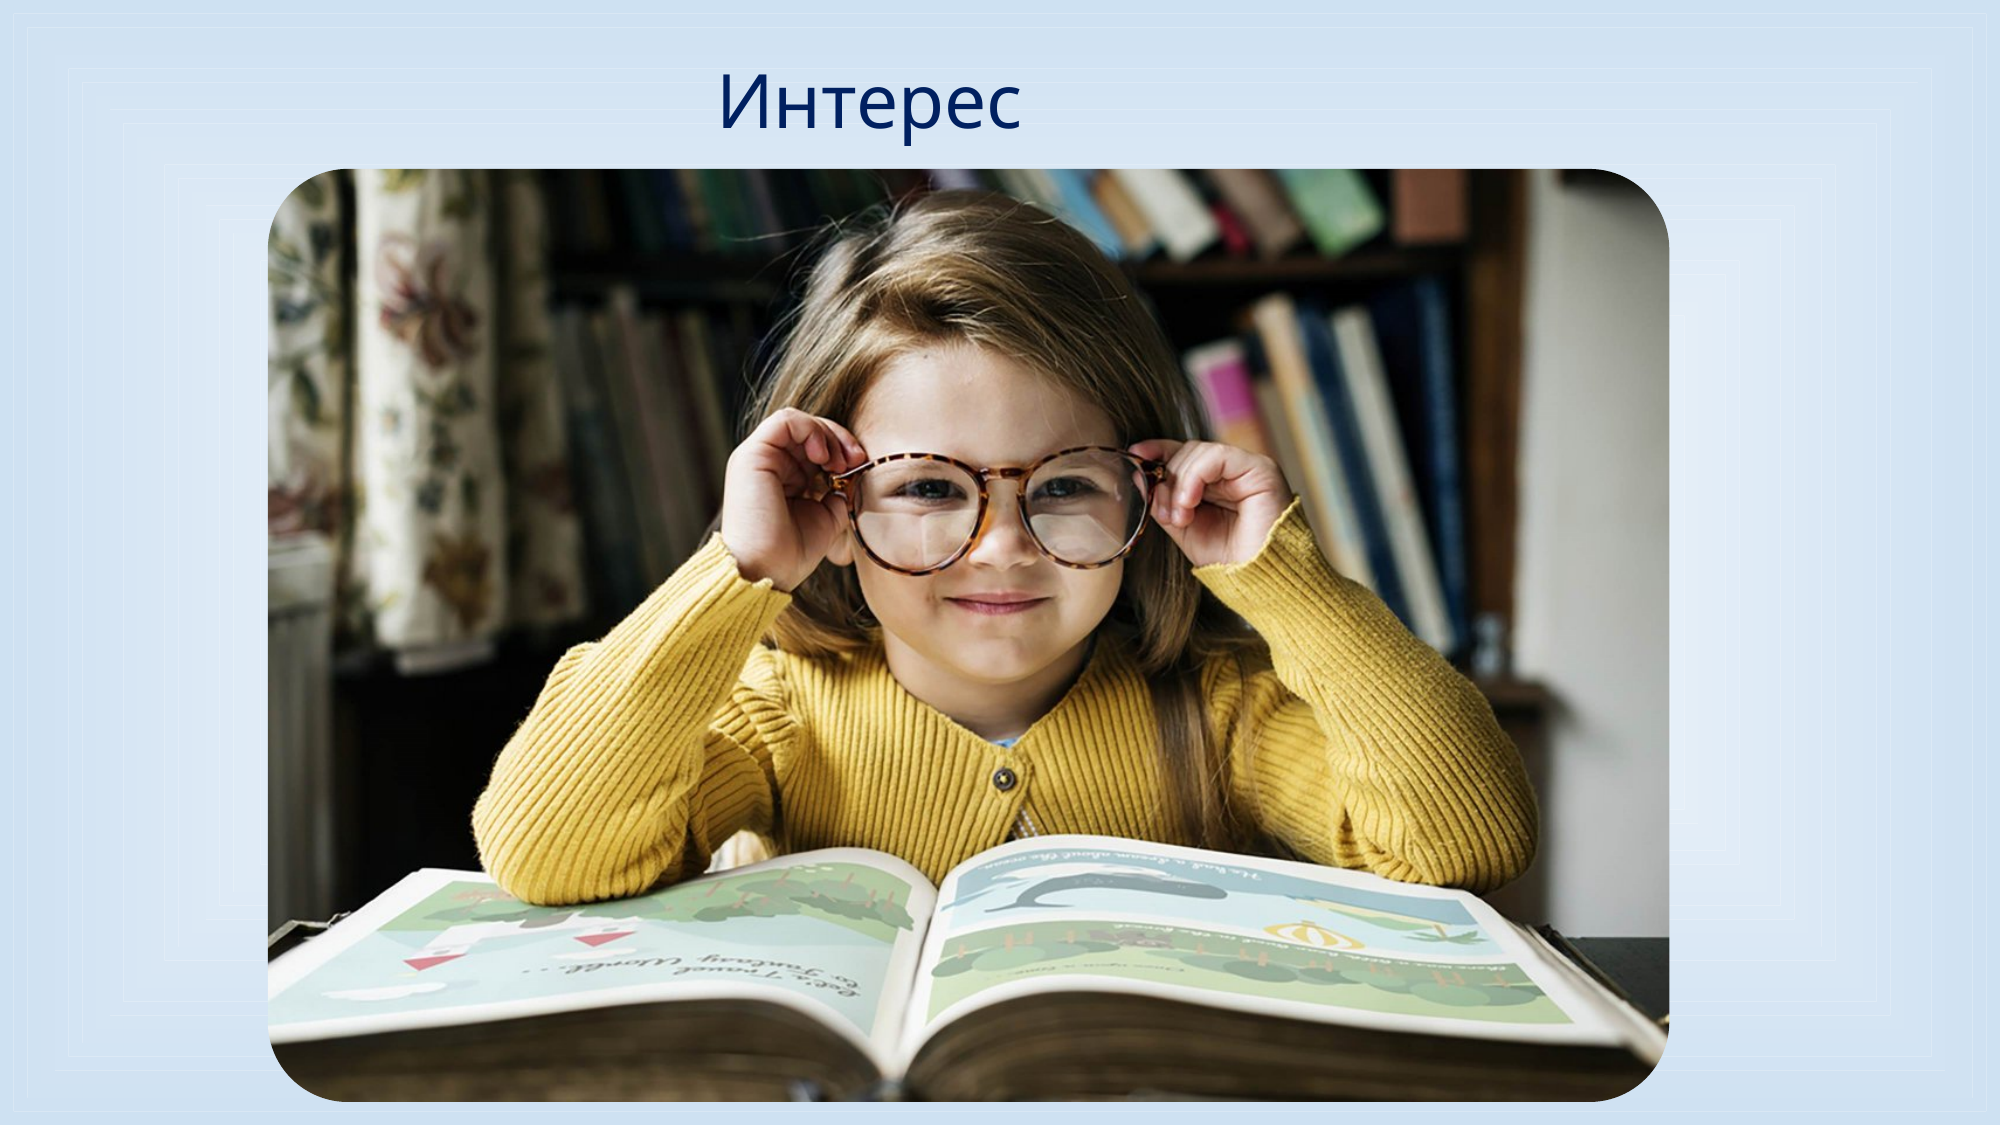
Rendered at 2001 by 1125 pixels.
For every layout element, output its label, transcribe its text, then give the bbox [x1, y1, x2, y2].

title Интерес [627, 0, 1403, 168]
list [267, 168, 1670, 1103]
